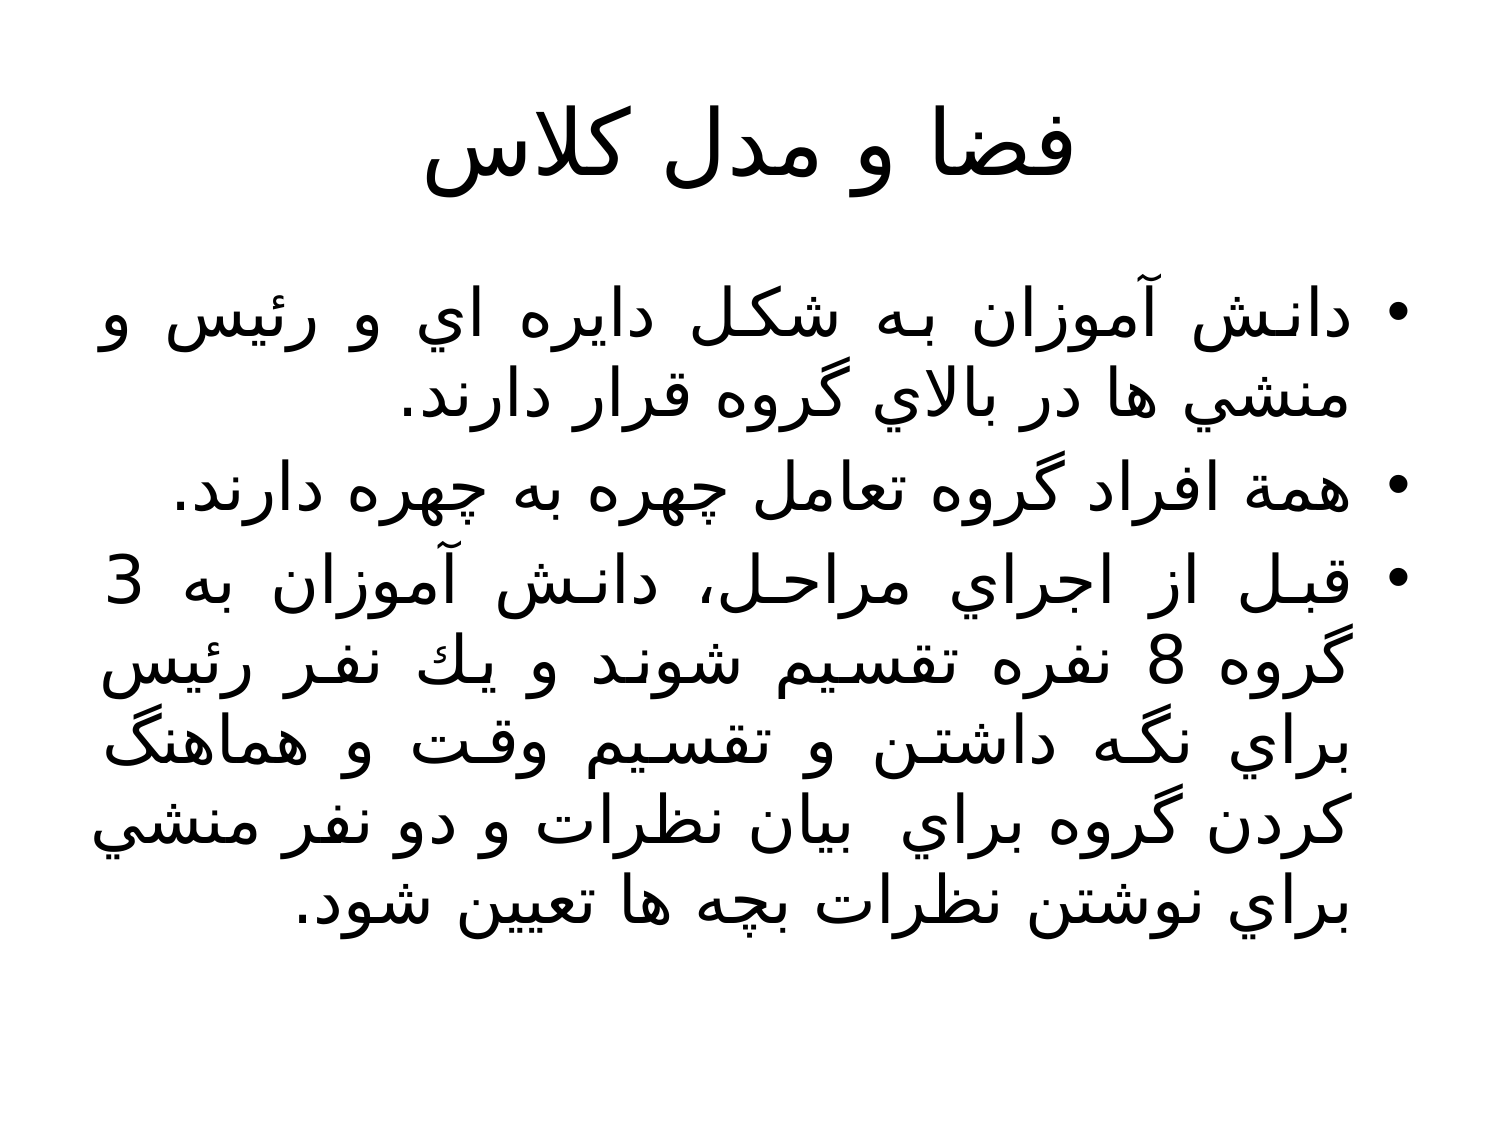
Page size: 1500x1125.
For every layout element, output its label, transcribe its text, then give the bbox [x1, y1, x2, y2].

title فضا و مدل كلاس [75, 45, 1425, 233]
list دانش آموزان به شكل دايره اي و رئيس و منشي ها در بالاي گروه قرار دارند. همة افراد گروه تعامل چهره به چهره دارند. قبل از اجراي مراحل، دانش آموزان به 3 گروه 8 نفره تقسيم شوند و يك نفر رئيس براي نگه داشتن و تقسيم وقت و هماهنگ كردن گروه براي بيان نظرات و دو نفر منشي براي نوشتن نظرات بچه ها تعيين شود. [75, 262, 1425, 1005]
